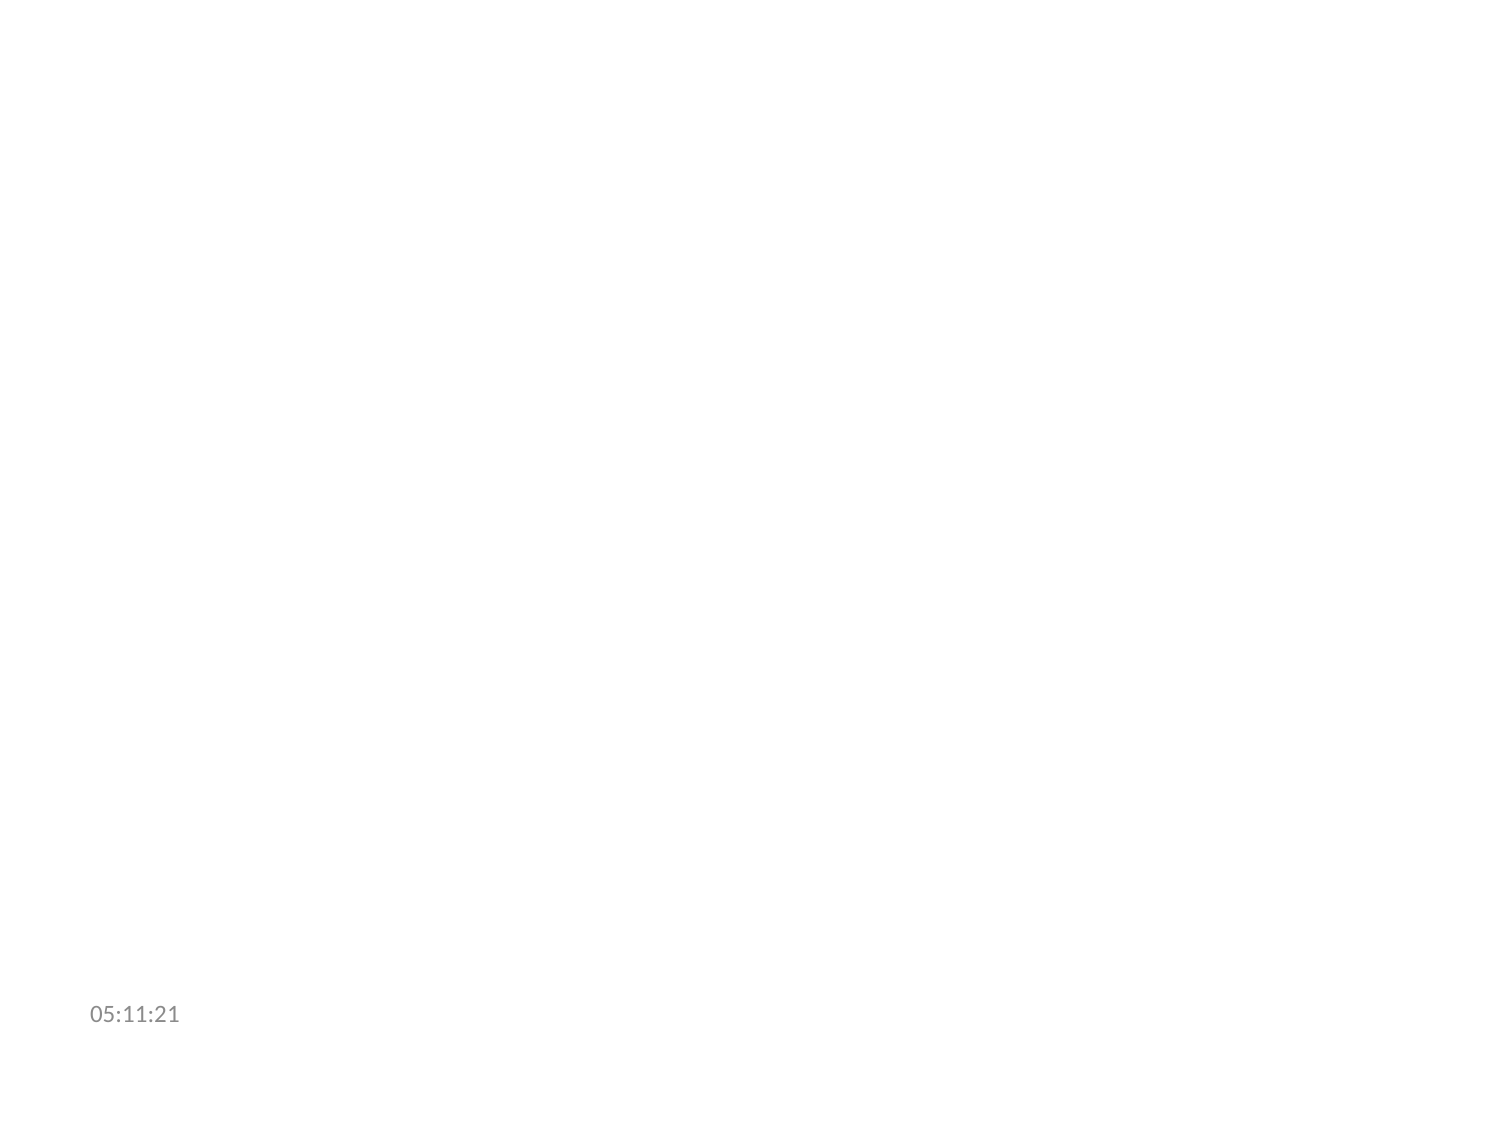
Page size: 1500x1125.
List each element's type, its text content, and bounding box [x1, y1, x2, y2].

text_box 15:35:09 [75, 982, 425, 1043]
